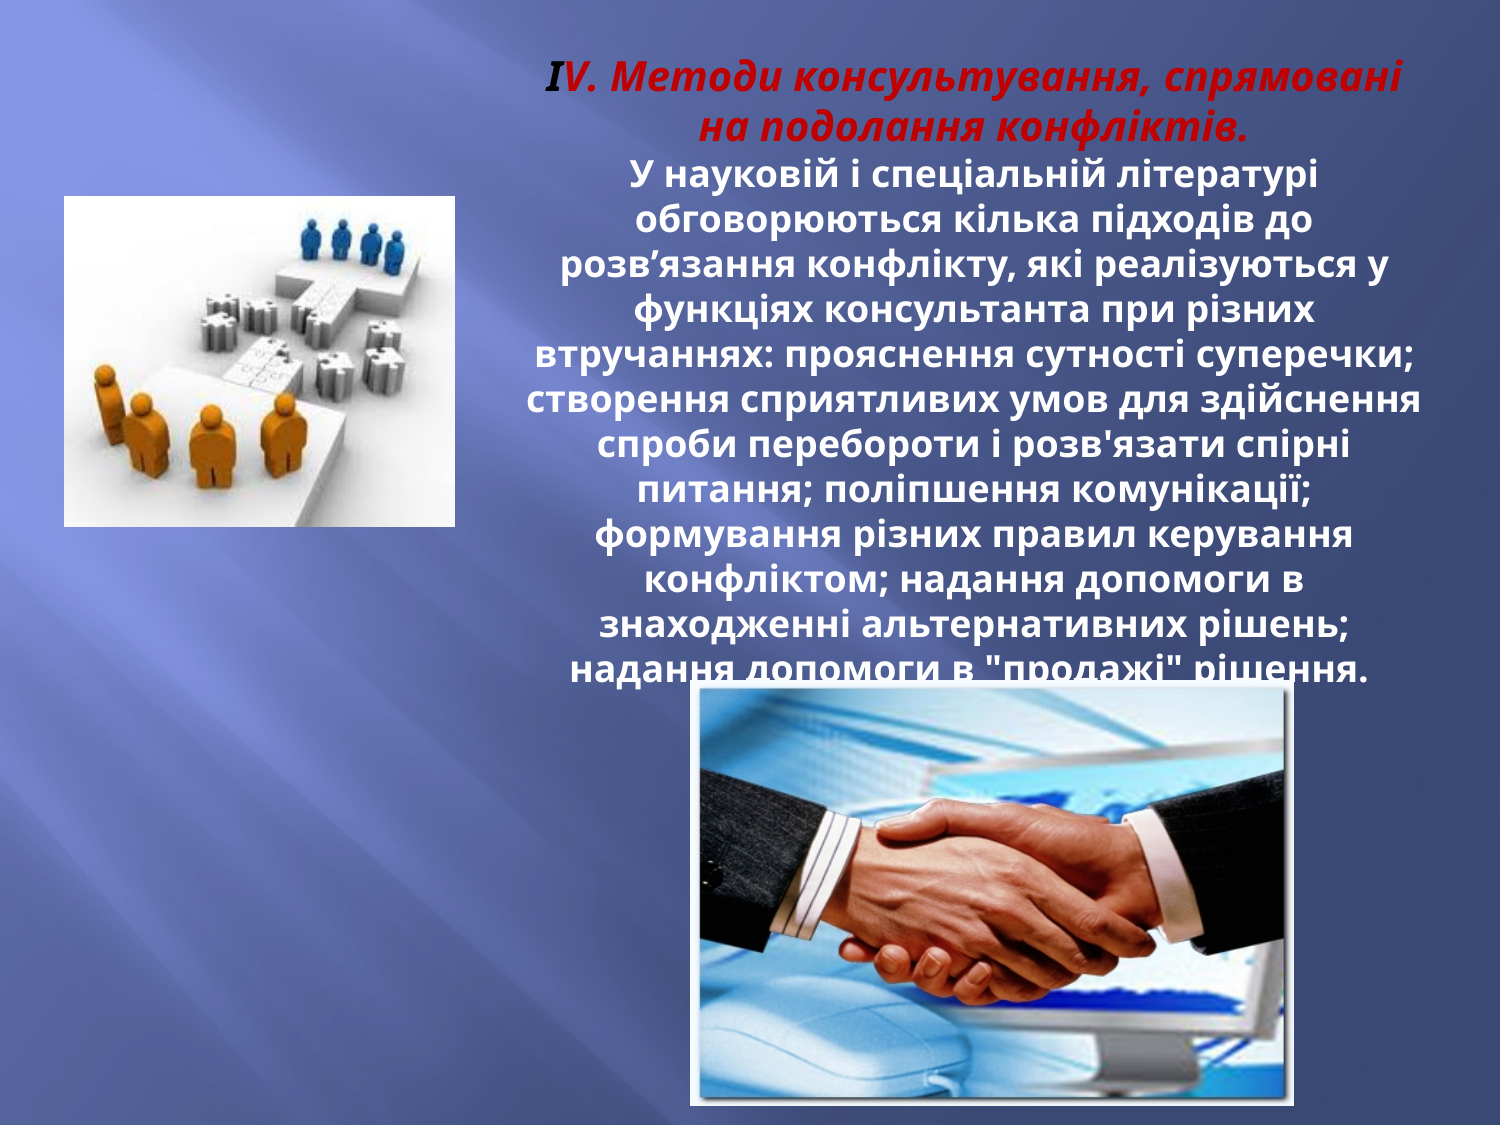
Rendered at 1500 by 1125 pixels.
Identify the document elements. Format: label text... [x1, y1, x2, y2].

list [64, 196, 455, 528]
title ІV. Методи консультування, спрямовані на подолання конфліктів. У науковій і спеціальній літературі обговорюються кілька підходів до розв’язання конфлікту, які реалізуються у функціях консультанта при різних втручаннях: прояснення сутності суперечки; створення сприятливих умов для здійснення спроби перебороти і розв'язати спірні питання; поліпшення комунікації; формування різних правил керування конфліктом; надання допомоги в знаходженні альтернативних рішень; надання допомоги в "продажі" рішення. [501, 42, 1447, 1083]
picture [690, 680, 1294, 1106]
